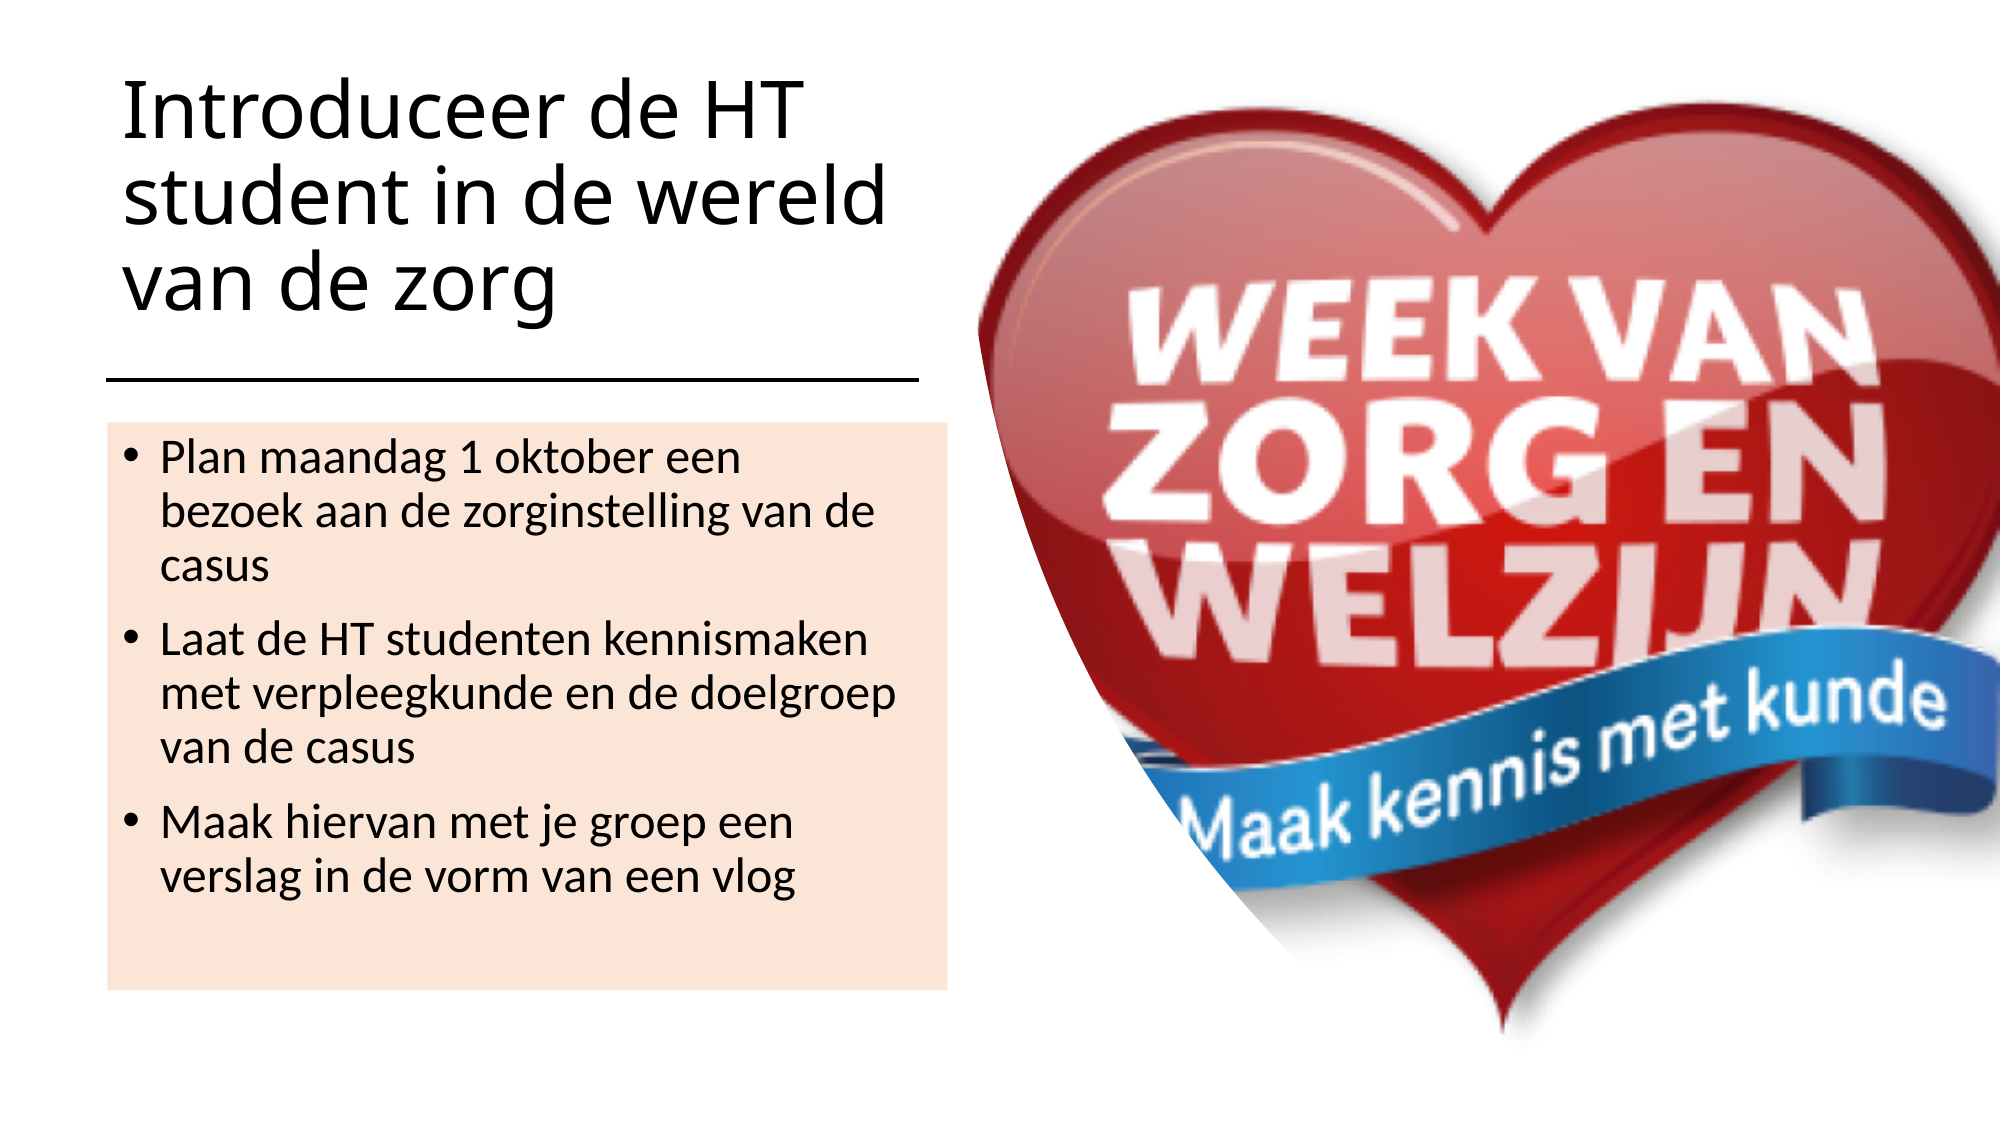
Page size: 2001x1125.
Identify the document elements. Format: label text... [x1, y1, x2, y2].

picture [964, 0, 2000, 1125]
list Plan maandag 1 oktober een bezoek aan de zorginstelling van de casus Laat de HT studenten kennismaken met verpleegkunde en de doelgroep van de casus Maak hiervan met je groep een verslag in de vorm van een vlog [107, 422, 948, 991]
title Introduceer de HT student in de wereld van de zorg [107, 59, 948, 338]
